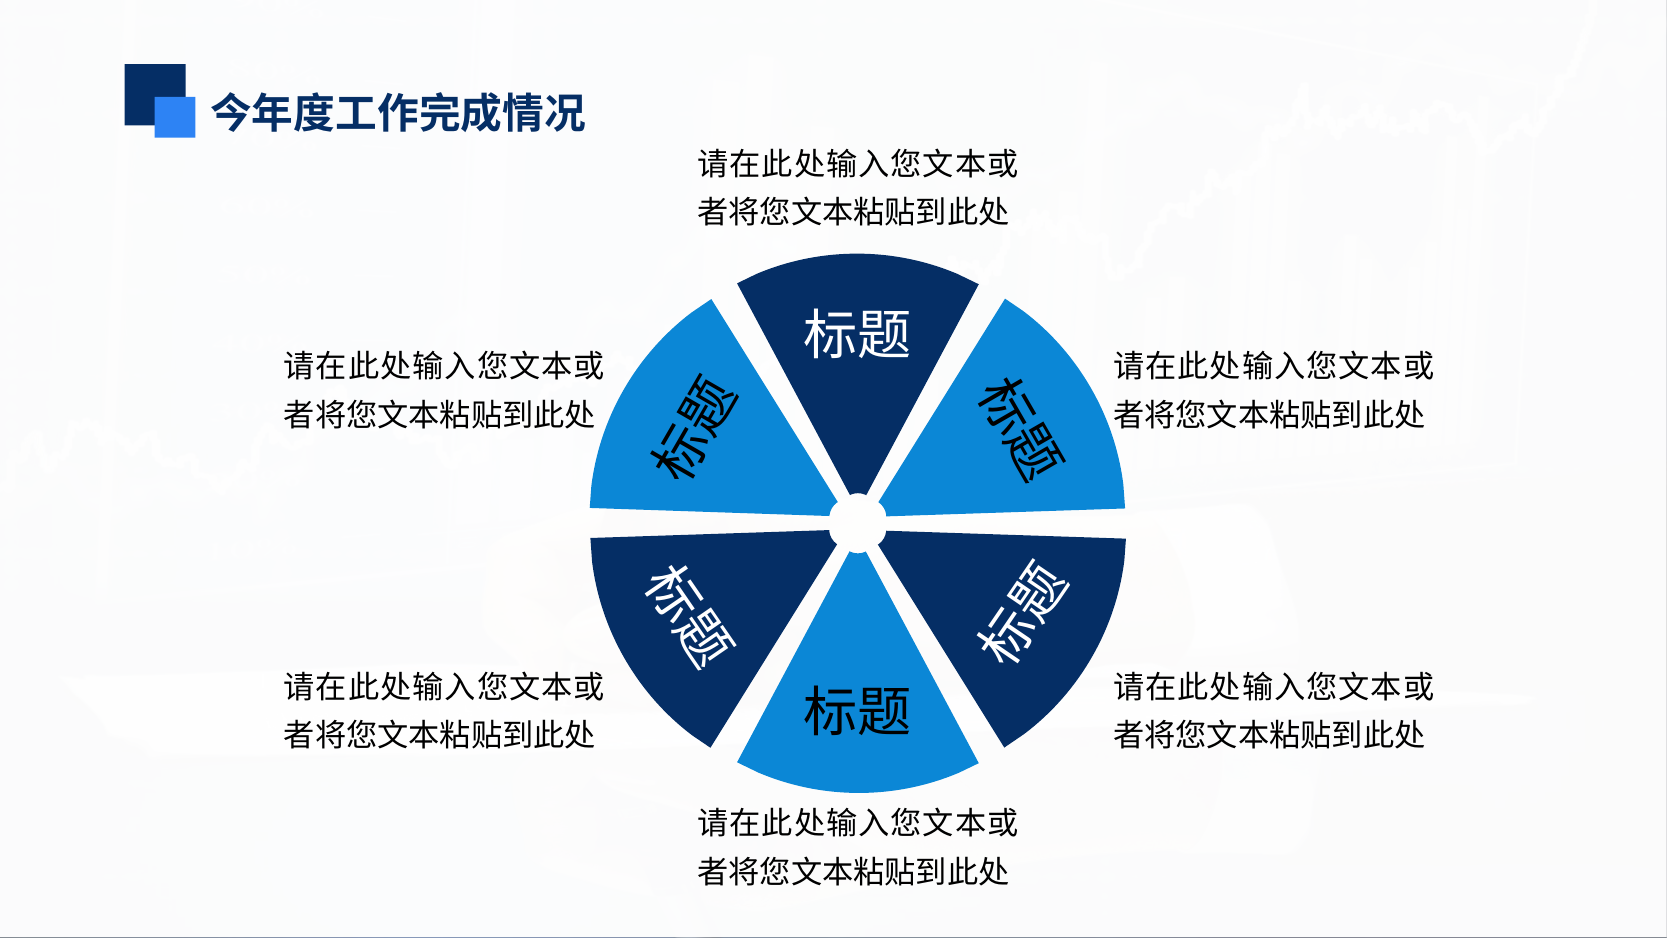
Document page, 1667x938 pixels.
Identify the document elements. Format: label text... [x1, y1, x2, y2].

text_box 标题 [735, 251, 981, 498]
text_box 标题 [588, 527, 840, 750]
text_box 请在此处输入您文本或者将您文本粘贴到此处 [267, 638, 622, 770]
text_box 标题 [875, 528, 1129, 750]
text_box 请在此处输入您文本或者将您文本粘贴到此处 [1097, 638, 1451, 770]
text_box 标题 [735, 549, 981, 775]
text_box 今年度工作完成情况 [195, 78, 621, 144]
text_box 标题 [587, 297, 840, 519]
text_box [153, 95, 197, 140]
text_box [123, 62, 188, 127]
text_box 请在此处输入您文本或者将您文本粘贴到此处 [267, 318, 622, 449]
text_box 请在此处输入您文本或者将您文本粘贴到此处 [681, 775, 1036, 906]
text_box 请在此处输入您文本或者将您文本粘贴到此处 [1097, 318, 1451, 449]
text_box 标题 [876, 296, 1128, 519]
text_box 请在此处输入您文本或者将您文本粘贴到此处 [681, 116, 1036, 247]
